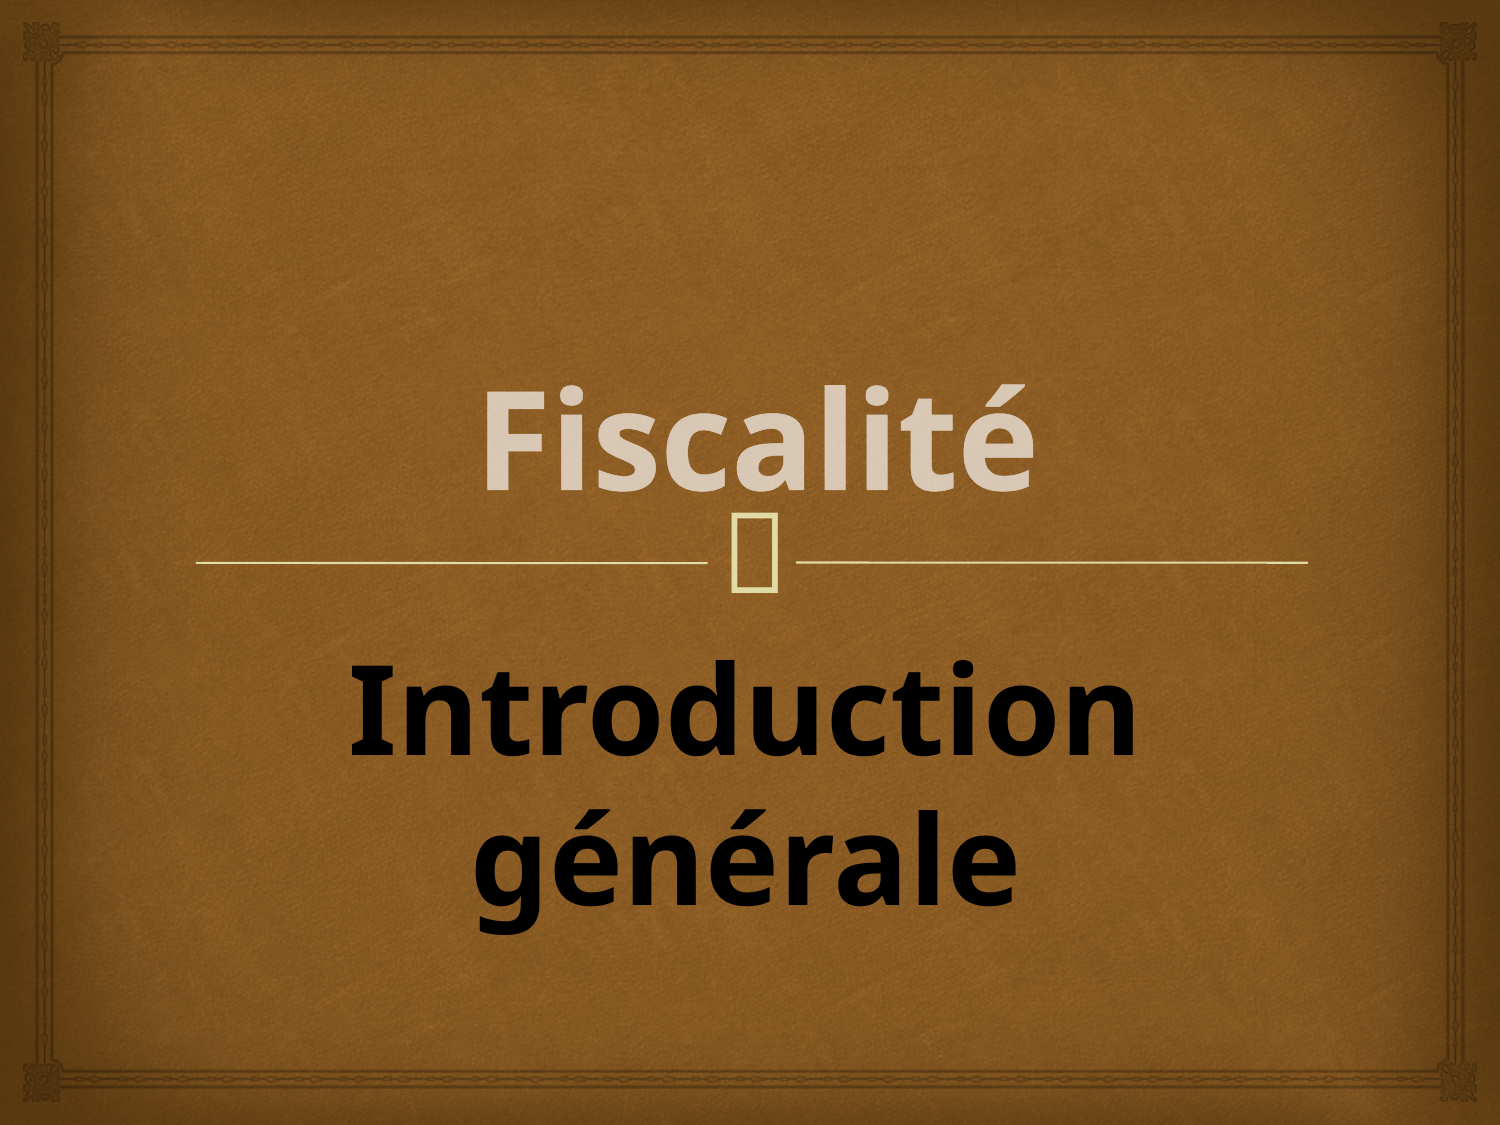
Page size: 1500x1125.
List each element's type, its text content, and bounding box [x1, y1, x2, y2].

picture [0, 0, 1500, 1125]
title Fiscalité [64, 275, 1451, 525]
text_box Introduction générale [53, 655, 1440, 905]
